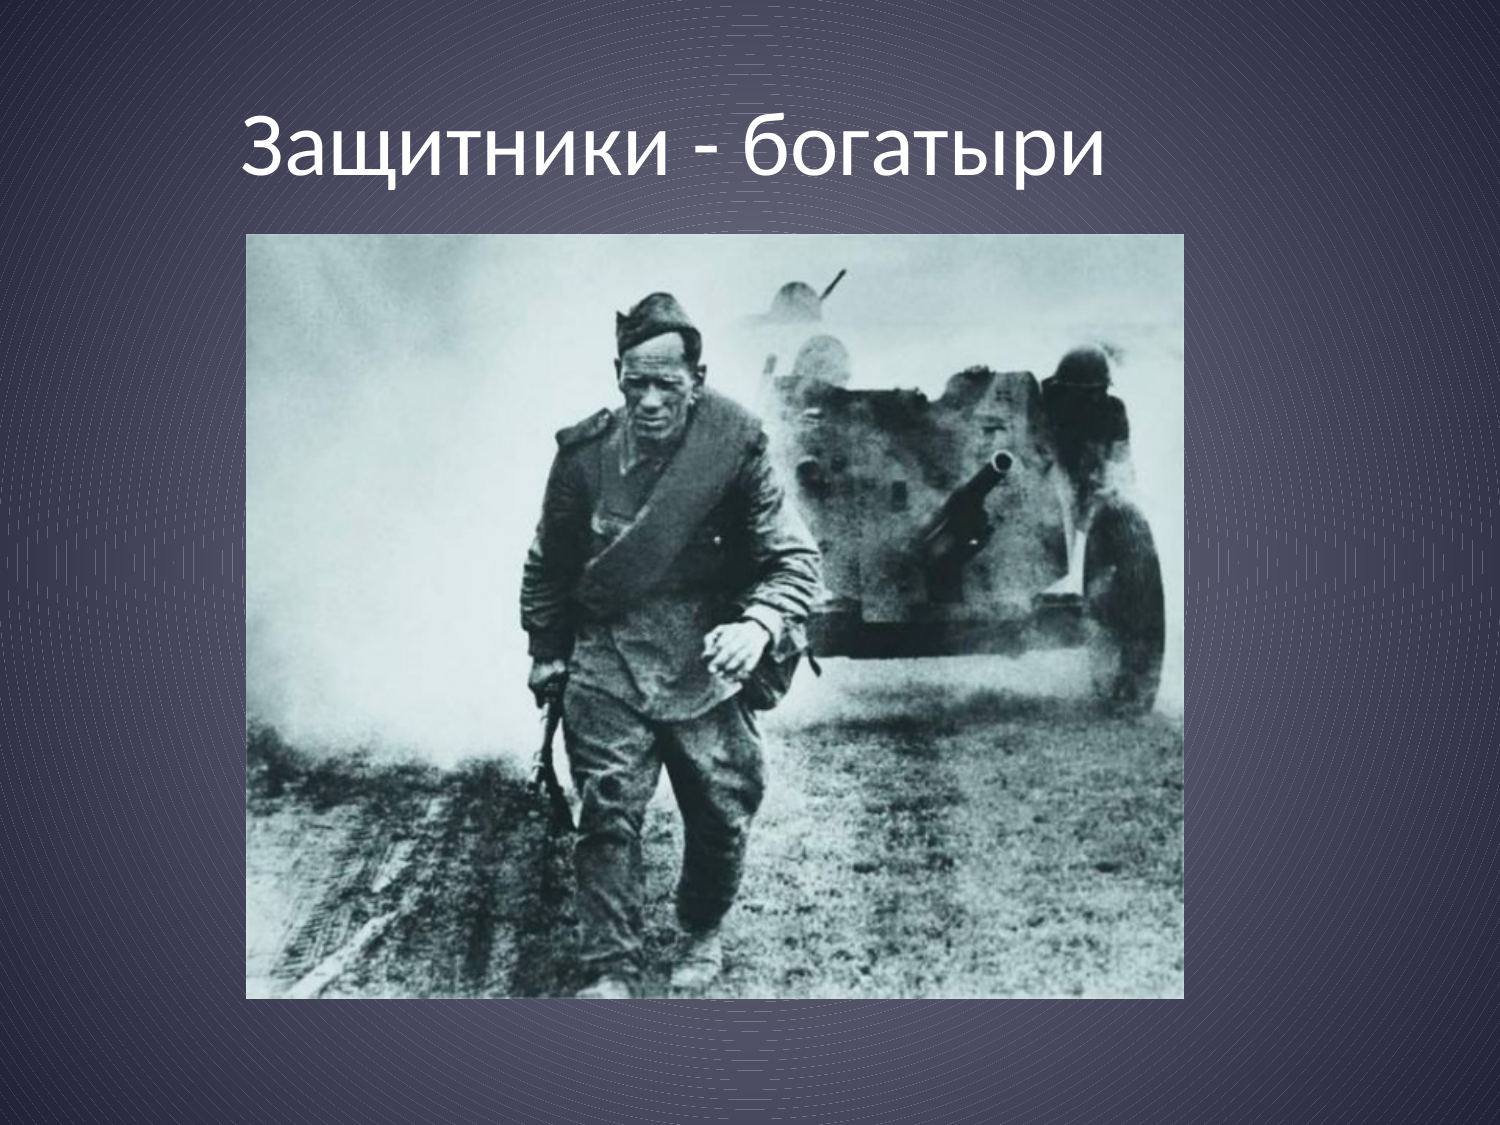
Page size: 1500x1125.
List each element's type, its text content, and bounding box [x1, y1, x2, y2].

picture [245, 234, 1184, 999]
title Защитники - богатыри [0, 45, 1350, 233]
